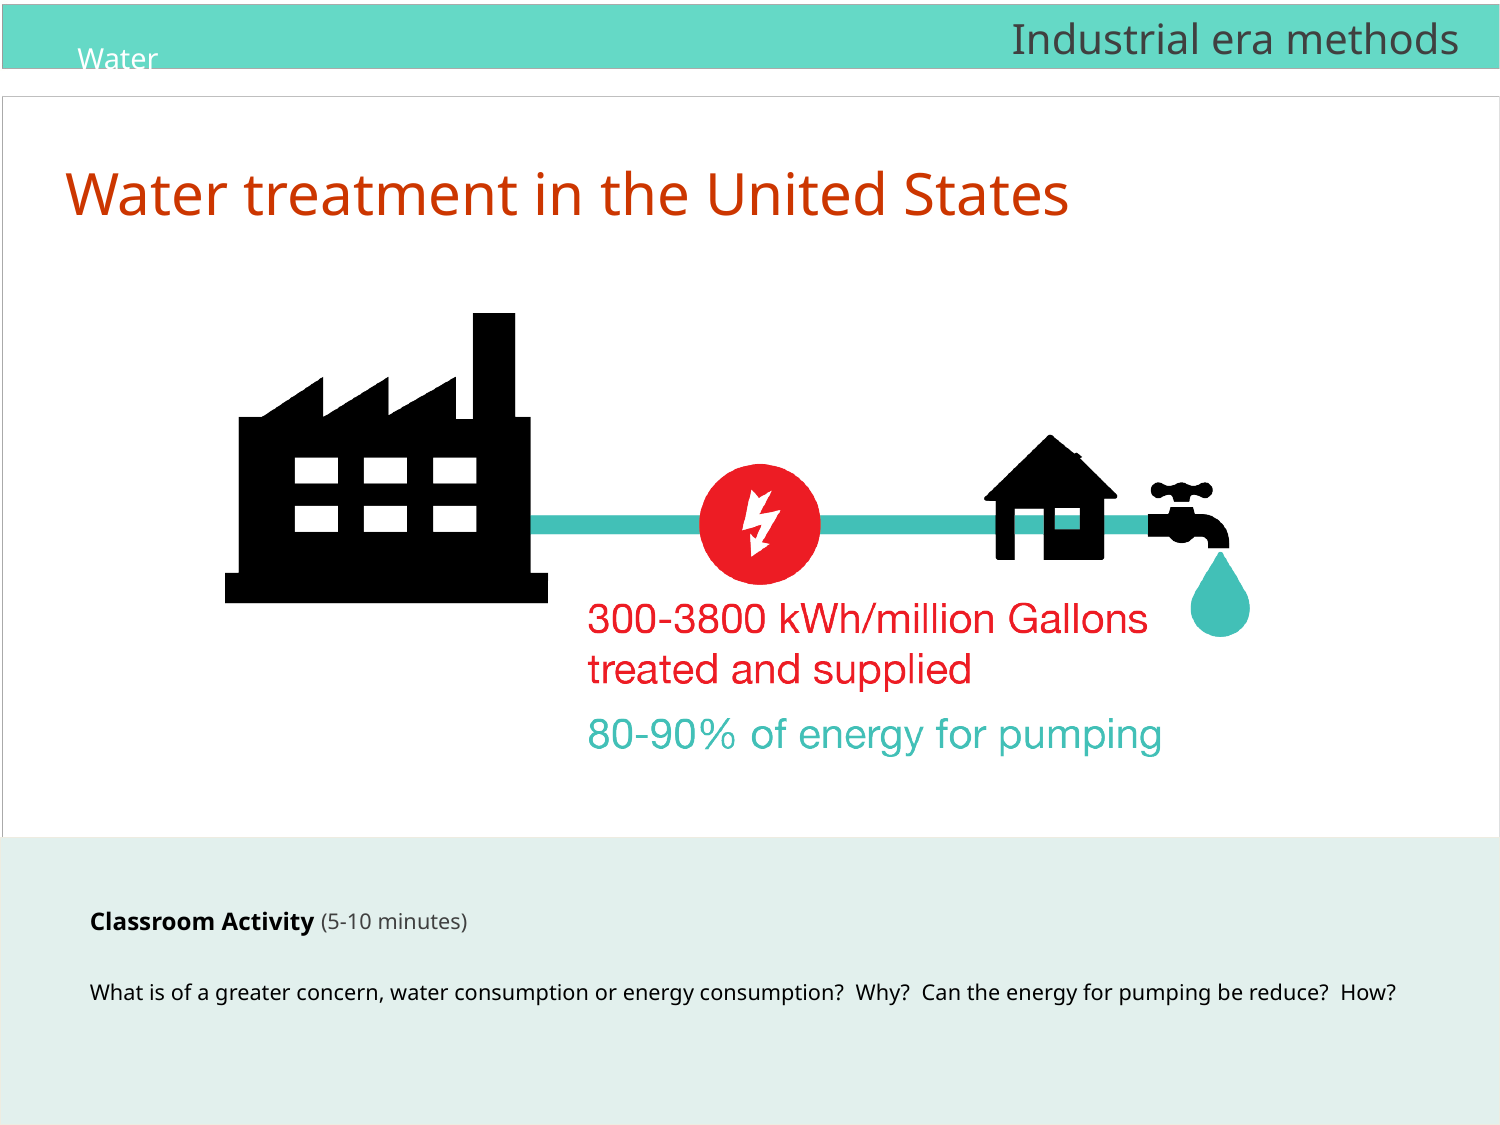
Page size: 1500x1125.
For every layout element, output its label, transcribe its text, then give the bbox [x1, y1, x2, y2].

text_box Classroom Activity (5-10 minutes) What is of a greater concern, water consumption or energy consumption? Why? Can the energy for pumping be reduce? How? [75, 870, 1450, 1013]
title Industrial era methods [624, 12, 1475, 63]
text_box [0, 837, 1500, 1125]
list Water treatment in the United States [50, 149, 1400, 250]
picture [0, 0, 1500, 837]
